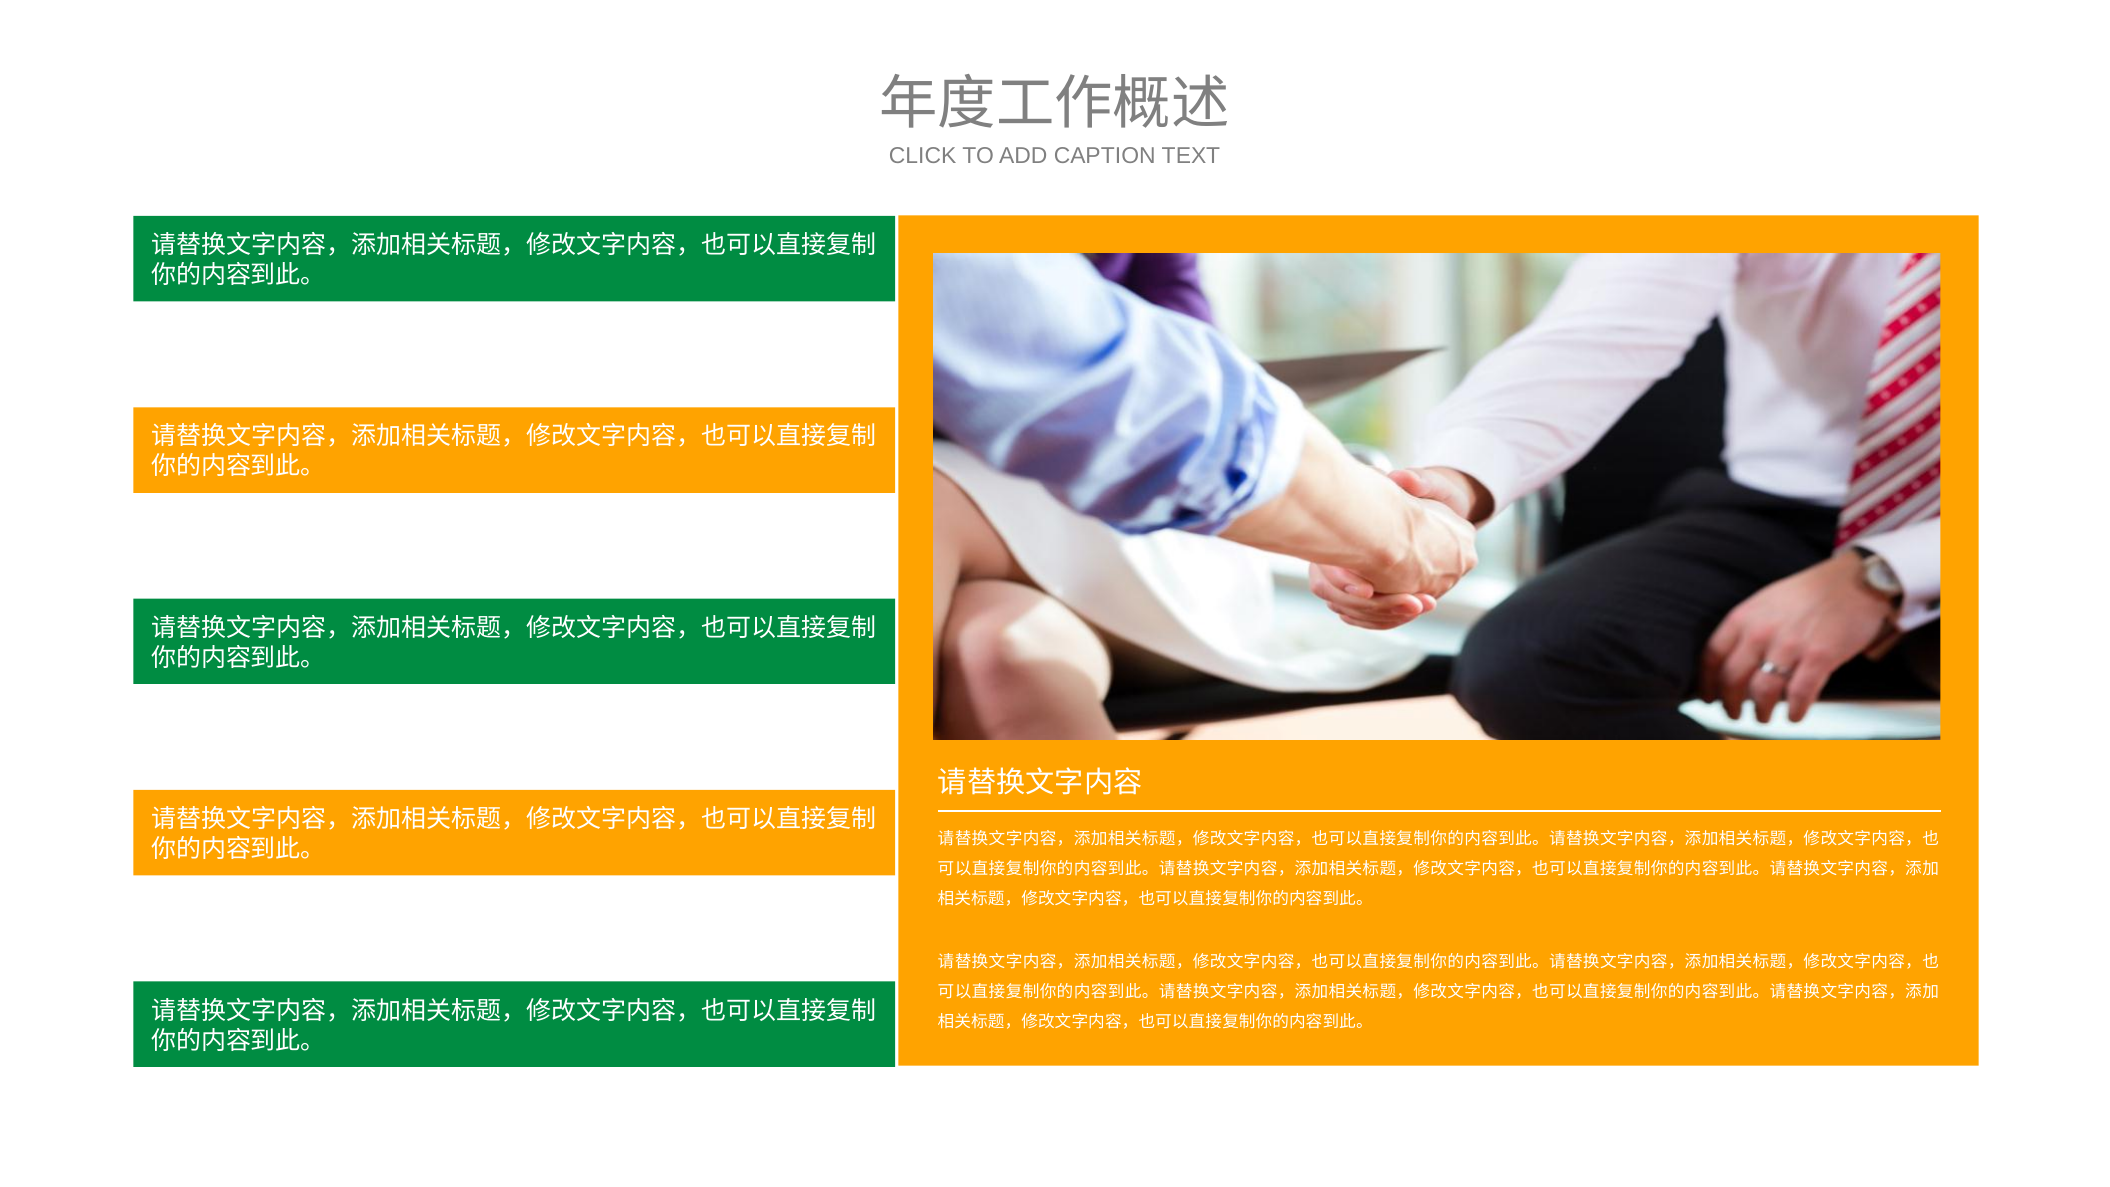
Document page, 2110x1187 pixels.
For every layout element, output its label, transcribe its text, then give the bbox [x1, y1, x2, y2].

text_box 请替换文字内容，添加相关标题，修改文字内容，也可以直接复制你的内容到此。 [132, 215, 896, 302]
text_box [897, 214, 1980, 1067]
text_box CLICK TO ADD CAPTION TEXT [865, 140, 1245, 168]
text_box 请替换文字内容，添加相关标题，修改文字内容，也可以直接复制你的内容到此。 [132, 598, 896, 685]
text_box 请替换文字内容，添加相关标题，修改文字内容，也可以直接复制你的内容到此。请替换文字内容，添加相关标题，修改文字内容，也可以直接复制你的内容到此。请替换文字内容，添加相关标题，修改文字内容，也可以直接复制你的内容到此。请替换文字内容，添加相关标题，修改文字内容，也可以直接复制你的内容到此。 [937, 818, 1941, 909]
text_box 年度工作概述 [865, 65, 1245, 136]
text_box 请替换文字内容 [937, 763, 1240, 799]
text_box [932, 253, 1942, 740]
text_box 请替换文字内容，添加相关标题，修改文字内容，也可以直接复制你的内容到此。 [132, 789, 896, 876]
text_box 请替换文字内容，添加相关标题，修改文字内容，也可以直接复制你的内容到此。 [132, 406, 896, 494]
text_box 请替换文字内容，添加相关标题，修改文字内容，也可以直接复制你的内容到此。请替换文字内容，添加相关标题，修改文字内容，也可以直接复制你的内容到此。请替换文字内容，添加相关标题，修改文字内容，也可以直接复制你的内容到此。请替换文字内容，添加相关标题，修改文字内容，也可以直接复制你的内容到此。 [937, 941, 1941, 1032]
text_box 请替换文字内容，添加相关标题，修改文字内容，也可以直接复制你的内容到此。 [132, 980, 896, 1068]
